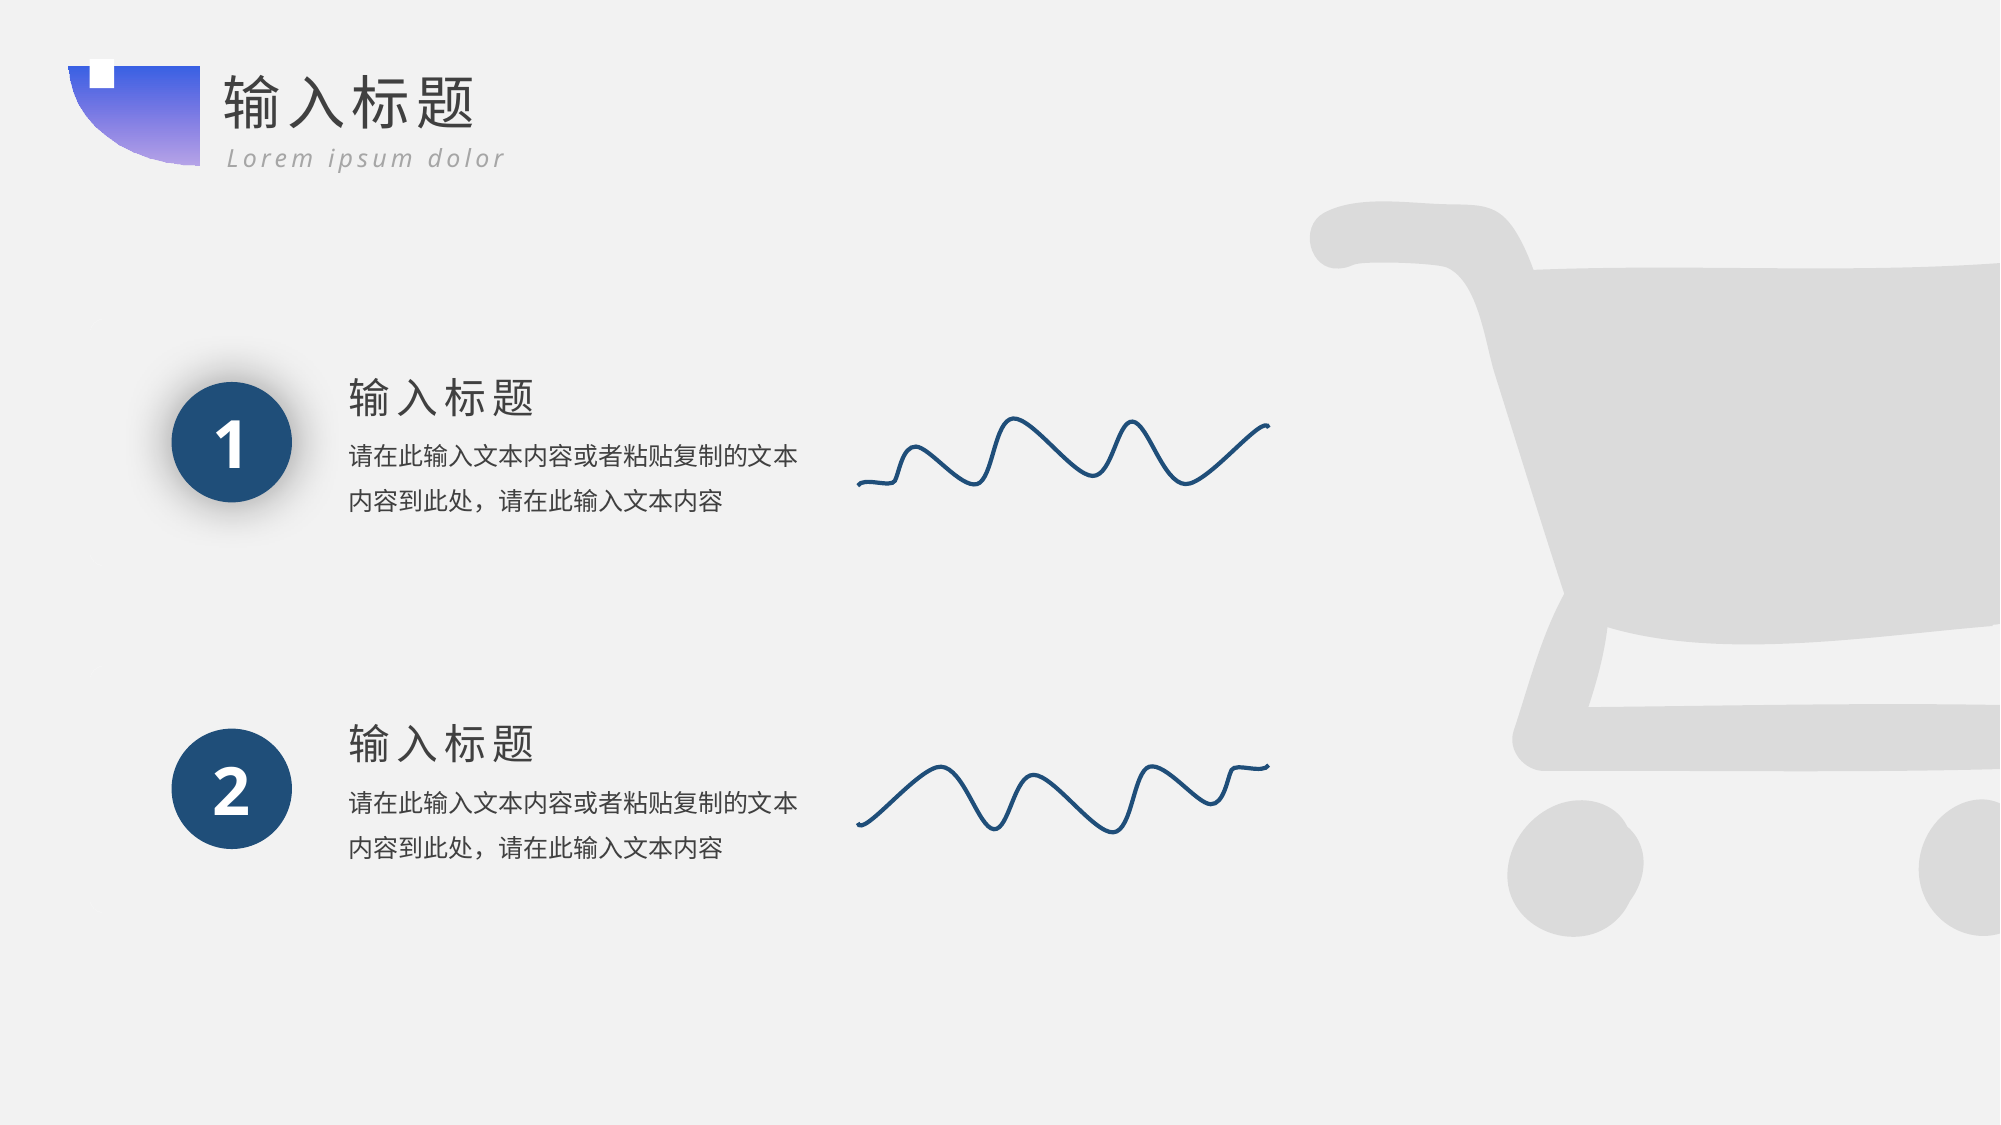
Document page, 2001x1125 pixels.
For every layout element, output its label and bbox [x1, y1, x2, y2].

text_box [1507, 800, 1644, 937]
text_box [67, 0, 584, 177]
text_box [89, 318, 1269, 566]
text_box [89, 665, 1269, 913]
text_box [1309, 201, 2000, 772]
text_box [1918, 799, 2000, 936]
